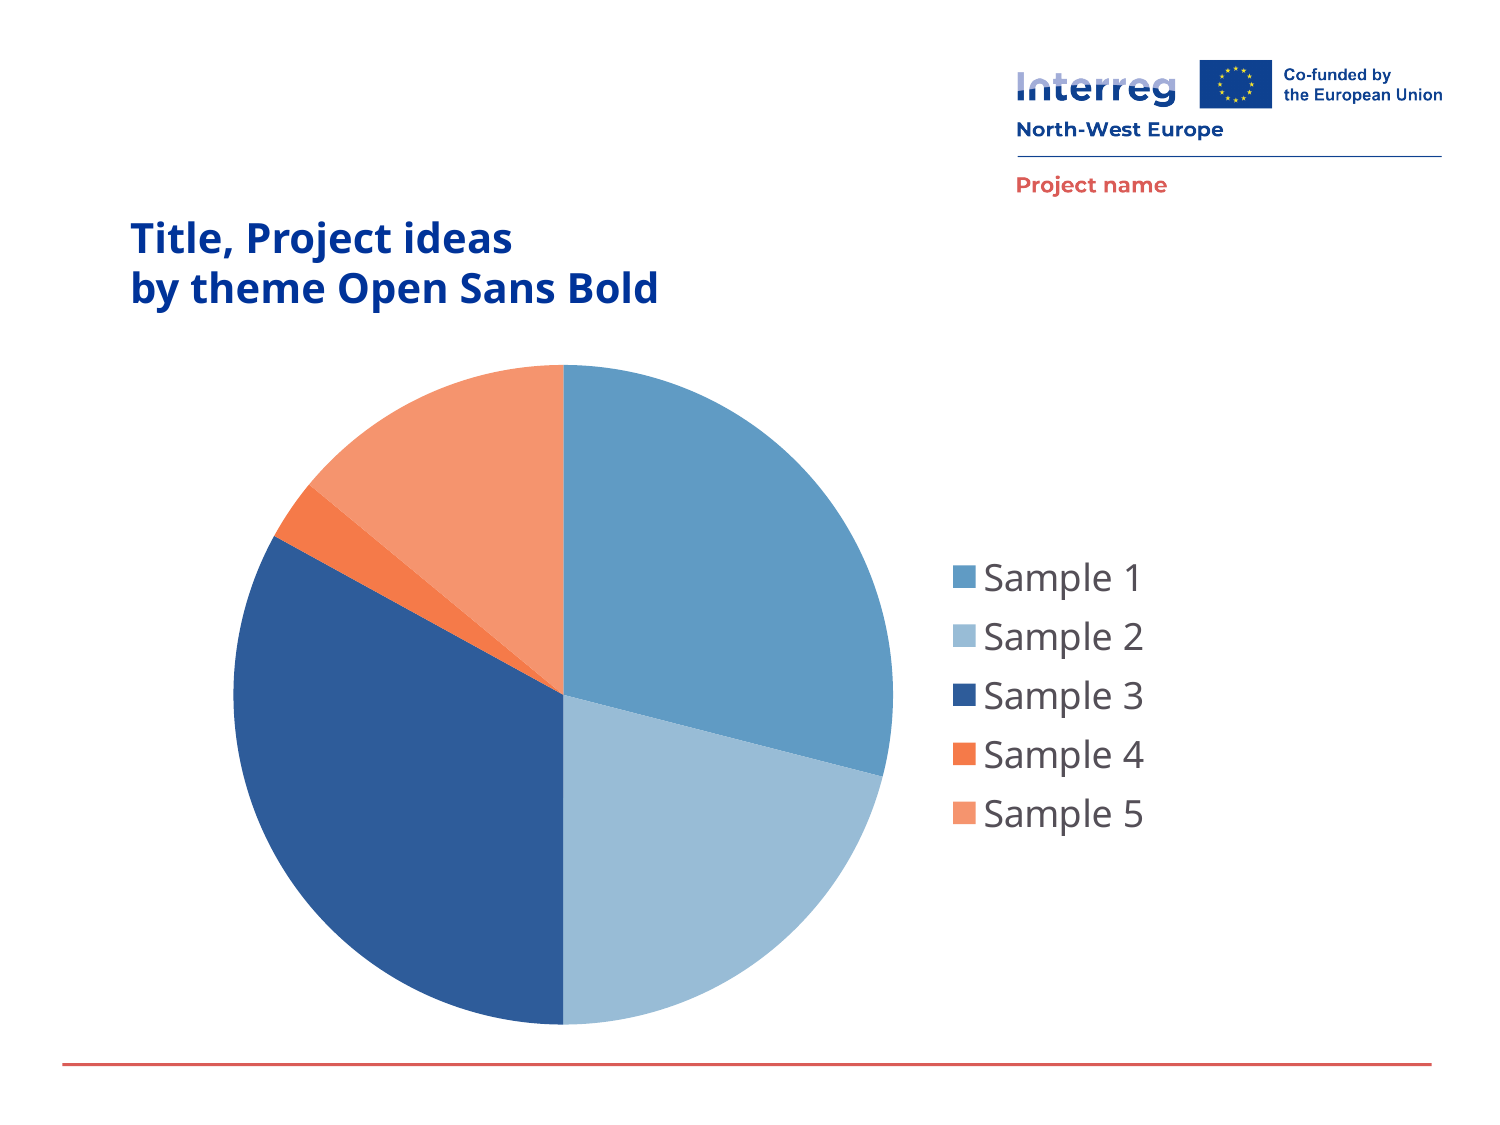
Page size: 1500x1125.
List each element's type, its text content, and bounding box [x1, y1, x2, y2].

text_box Title, Project ideas by theme Open Sans Bold [115, 204, 859, 352]
picture [958, 0, 1500, 252]
chart [185, 351, 1170, 1039]
